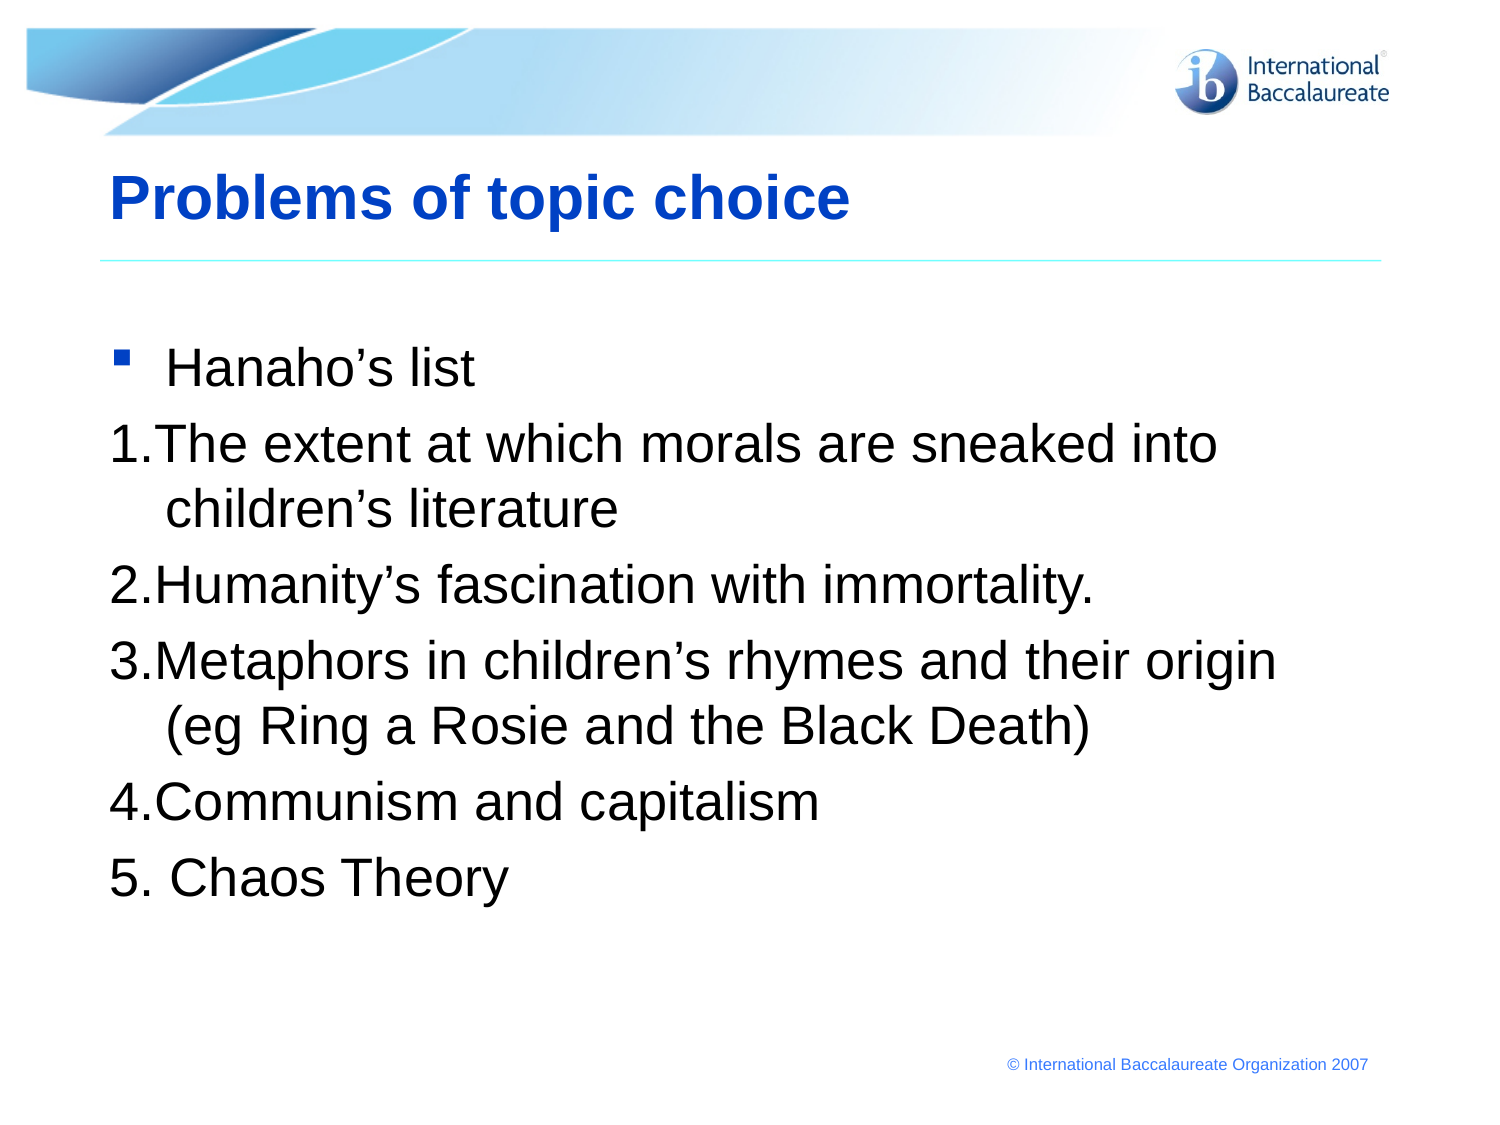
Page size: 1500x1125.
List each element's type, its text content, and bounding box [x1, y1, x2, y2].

list Hanaho’s list 1.The extent at which morals are sneaked into children’s literature 2.Humanity’s fascination with immortality. 3.Metaphors in children’s rhymes and their origin (eg Ring a Rosie and the Black Death) 4.Communism and capitalism 5. Chaos Theory [94, 324, 1385, 1000]
picture [24, 24, 1389, 142]
title Problems of topic choice [94, 149, 1383, 261]
